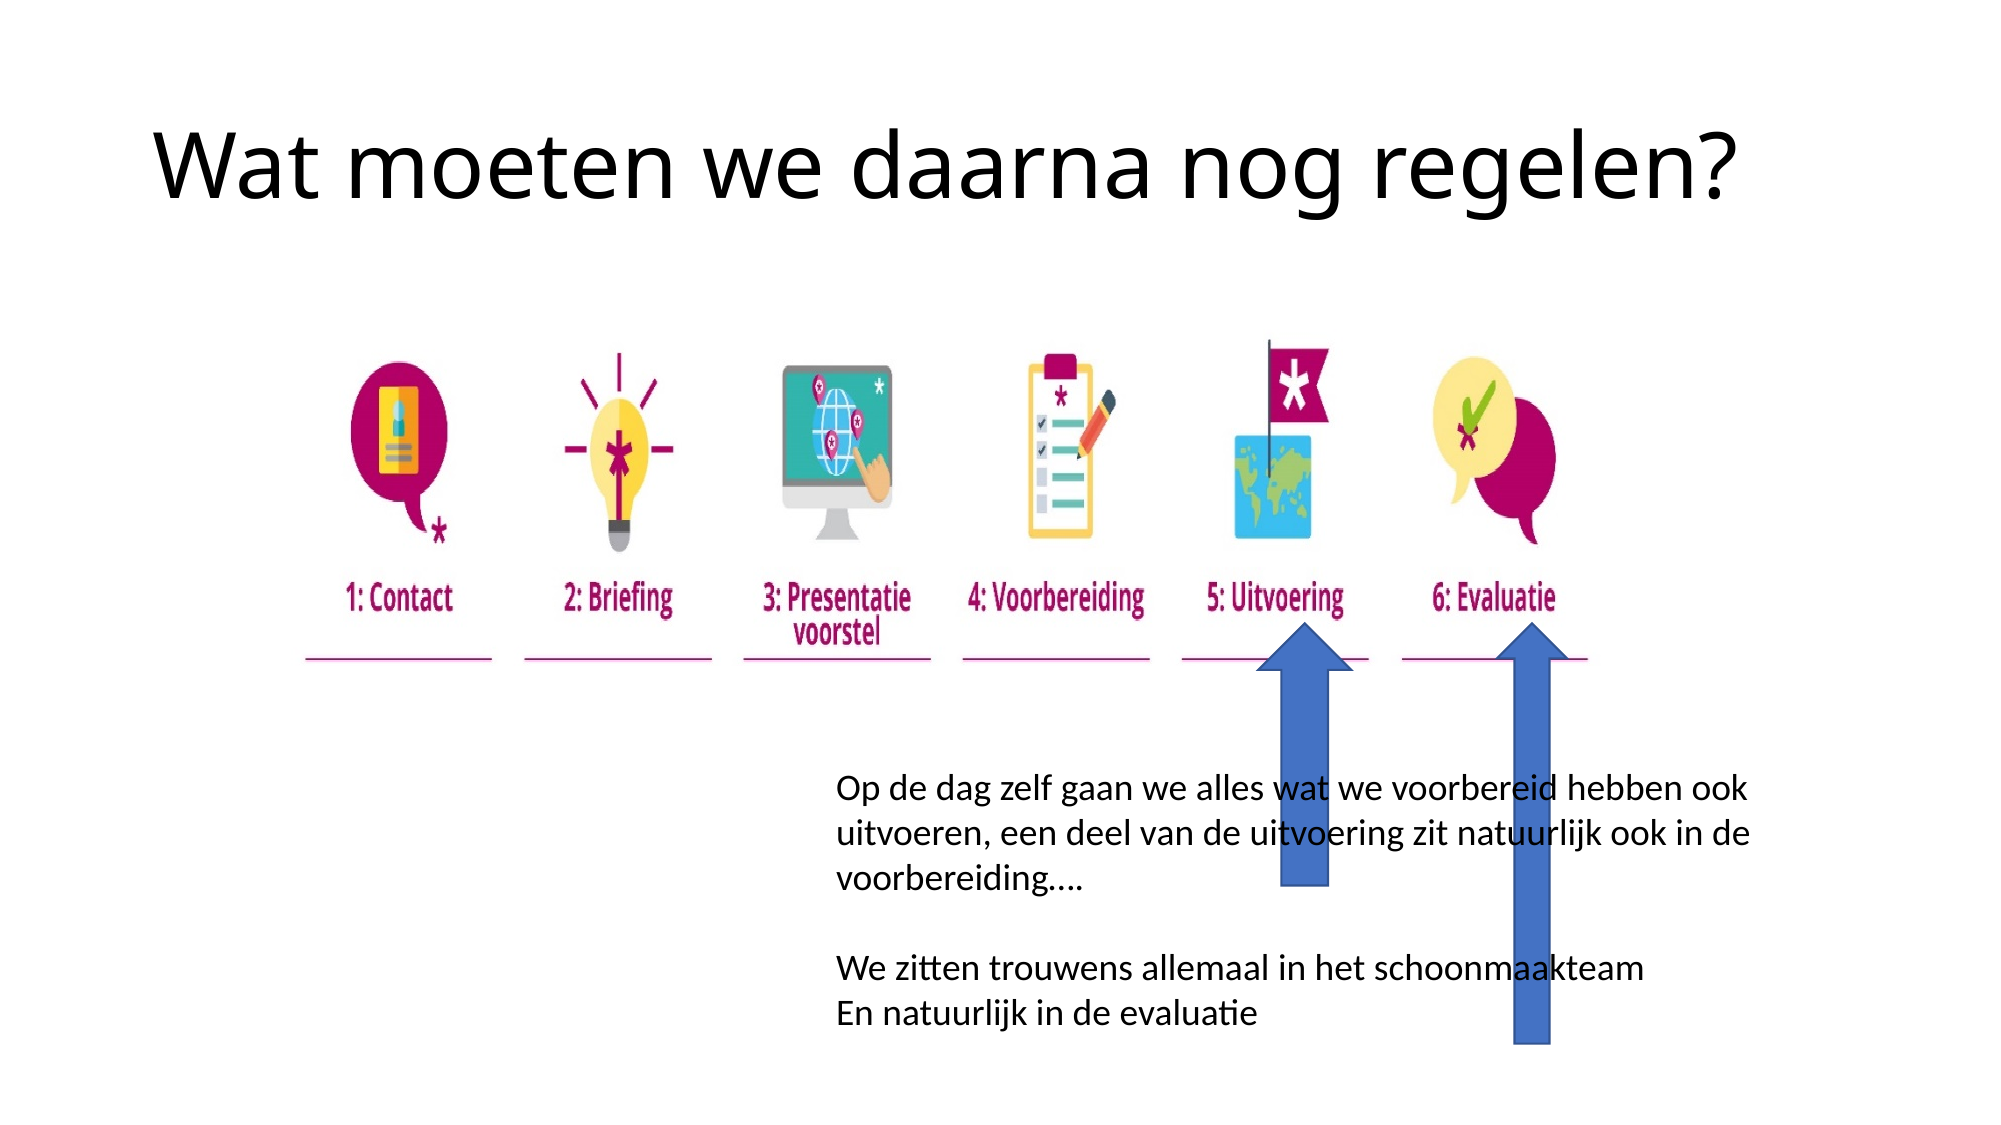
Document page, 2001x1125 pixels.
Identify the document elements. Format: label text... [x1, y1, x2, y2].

text_box Op de dag zelf gaan we alles wat we voorbereid hebben ook uitvoeren, een deel van de uitvoering zit natuurlijk ook in de voorbereiding…. We zitten trouwens allemaal in het schoonmaakteam En natuurlijk in de evaluatie [821, 755, 1889, 1041]
text_box [1513, 1041, 1551, 1045]
text_box [1255, 666, 1354, 755]
text_box [1513, 666, 1551, 755]
title Wat moeten we daarna nog regelen? [137, 59, 1863, 278]
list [259, 290, 1640, 666]
